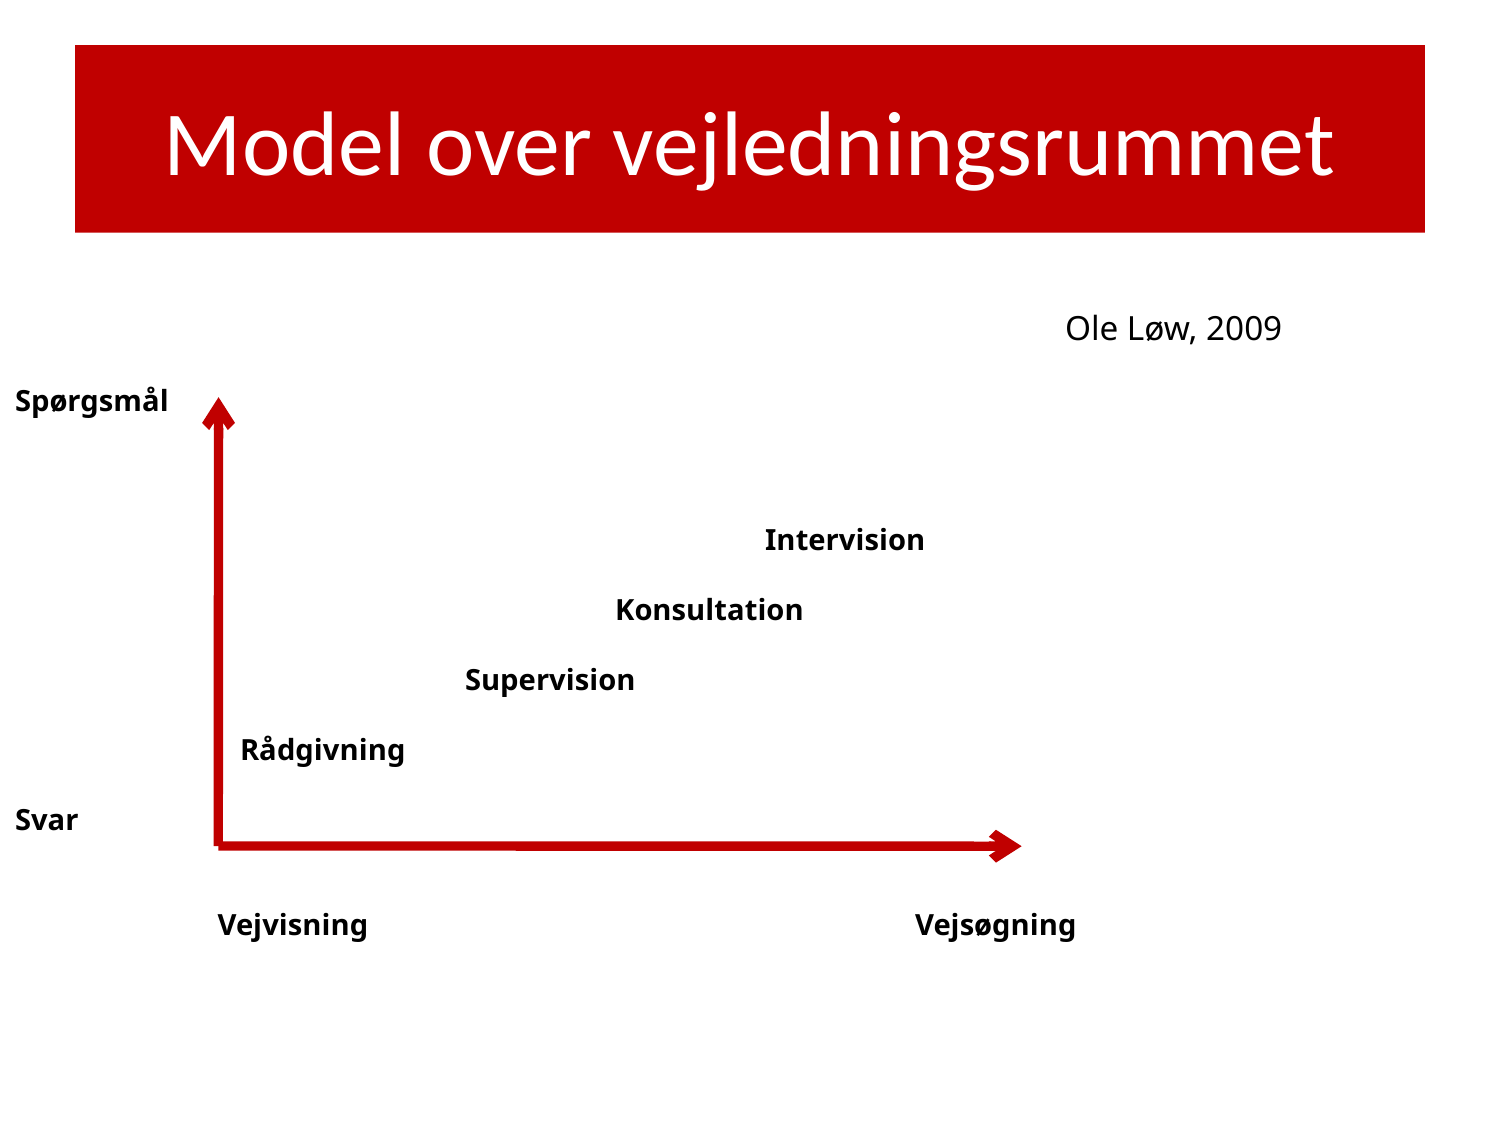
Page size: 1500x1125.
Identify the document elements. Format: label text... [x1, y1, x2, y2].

text_box Ole Løw, 2009 Spørgsmål Intervision Konsultation Supervision Rådgivning Svar Vejvisning Vejsøgning [0, 159, 1500, 1112]
title Model over vejledningsrummet [75, 45, 1425, 233]
